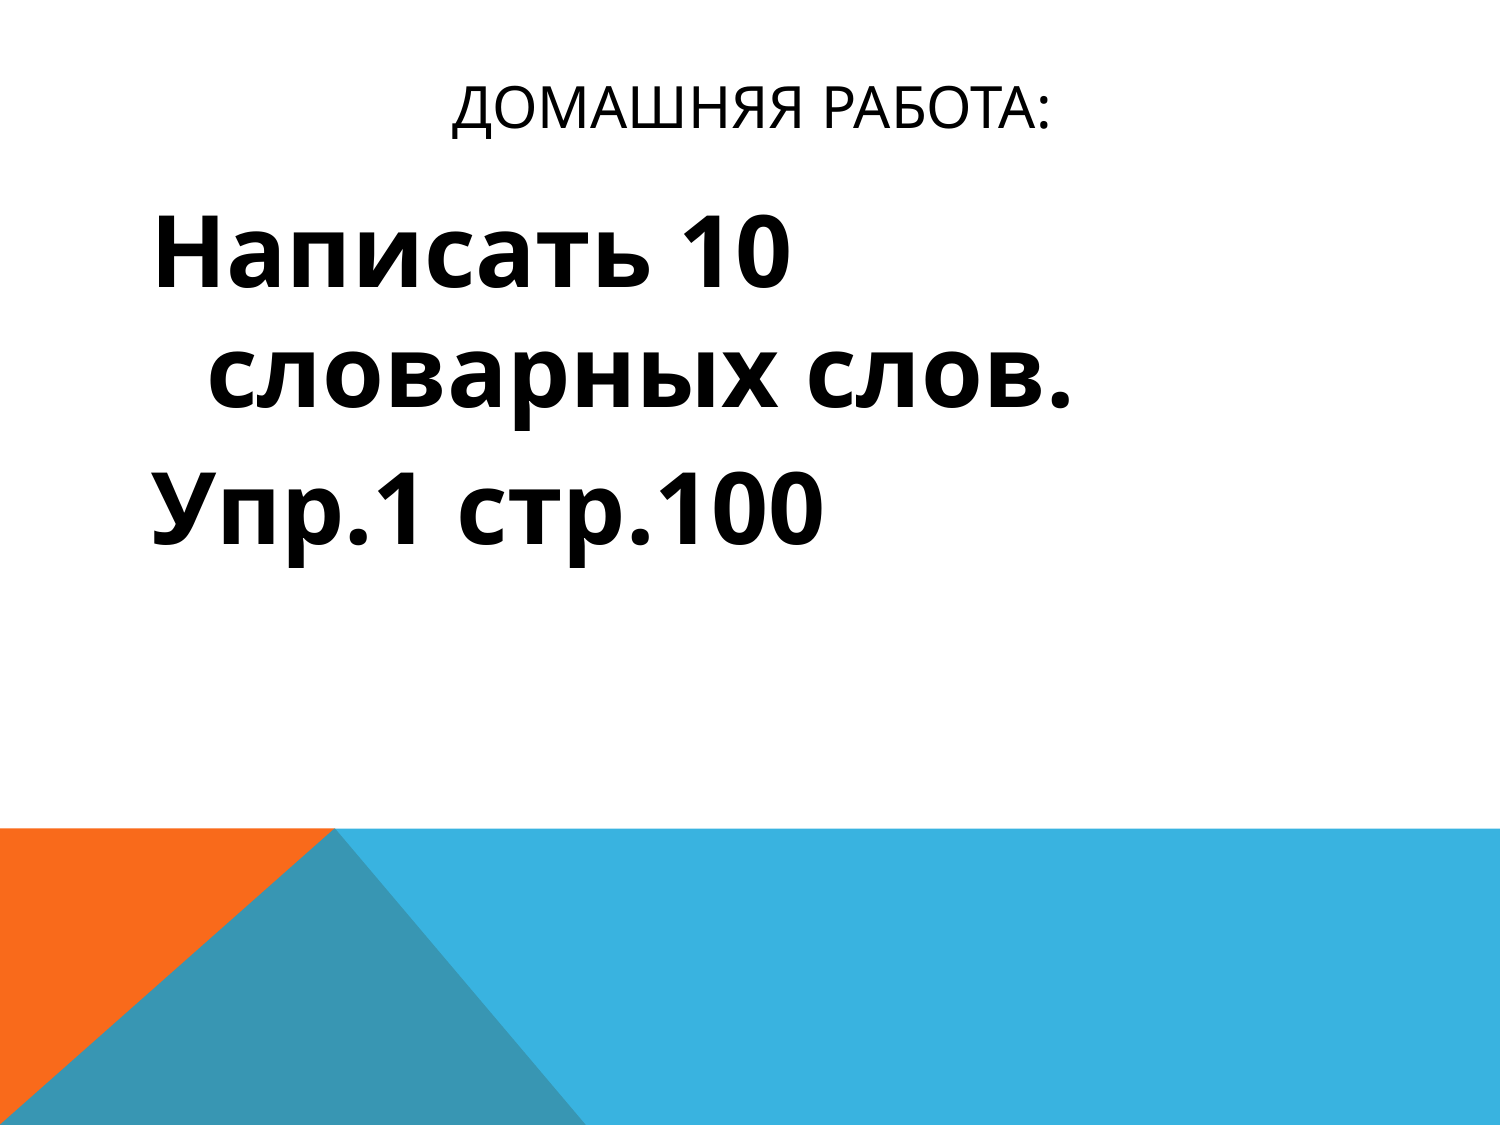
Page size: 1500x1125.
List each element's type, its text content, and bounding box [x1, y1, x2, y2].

title Домашняя работа: [135, 60, 1369, 150]
list Написать 10 словарных слов. Упр.1 стр.100 [135, 180, 1369, 768]
